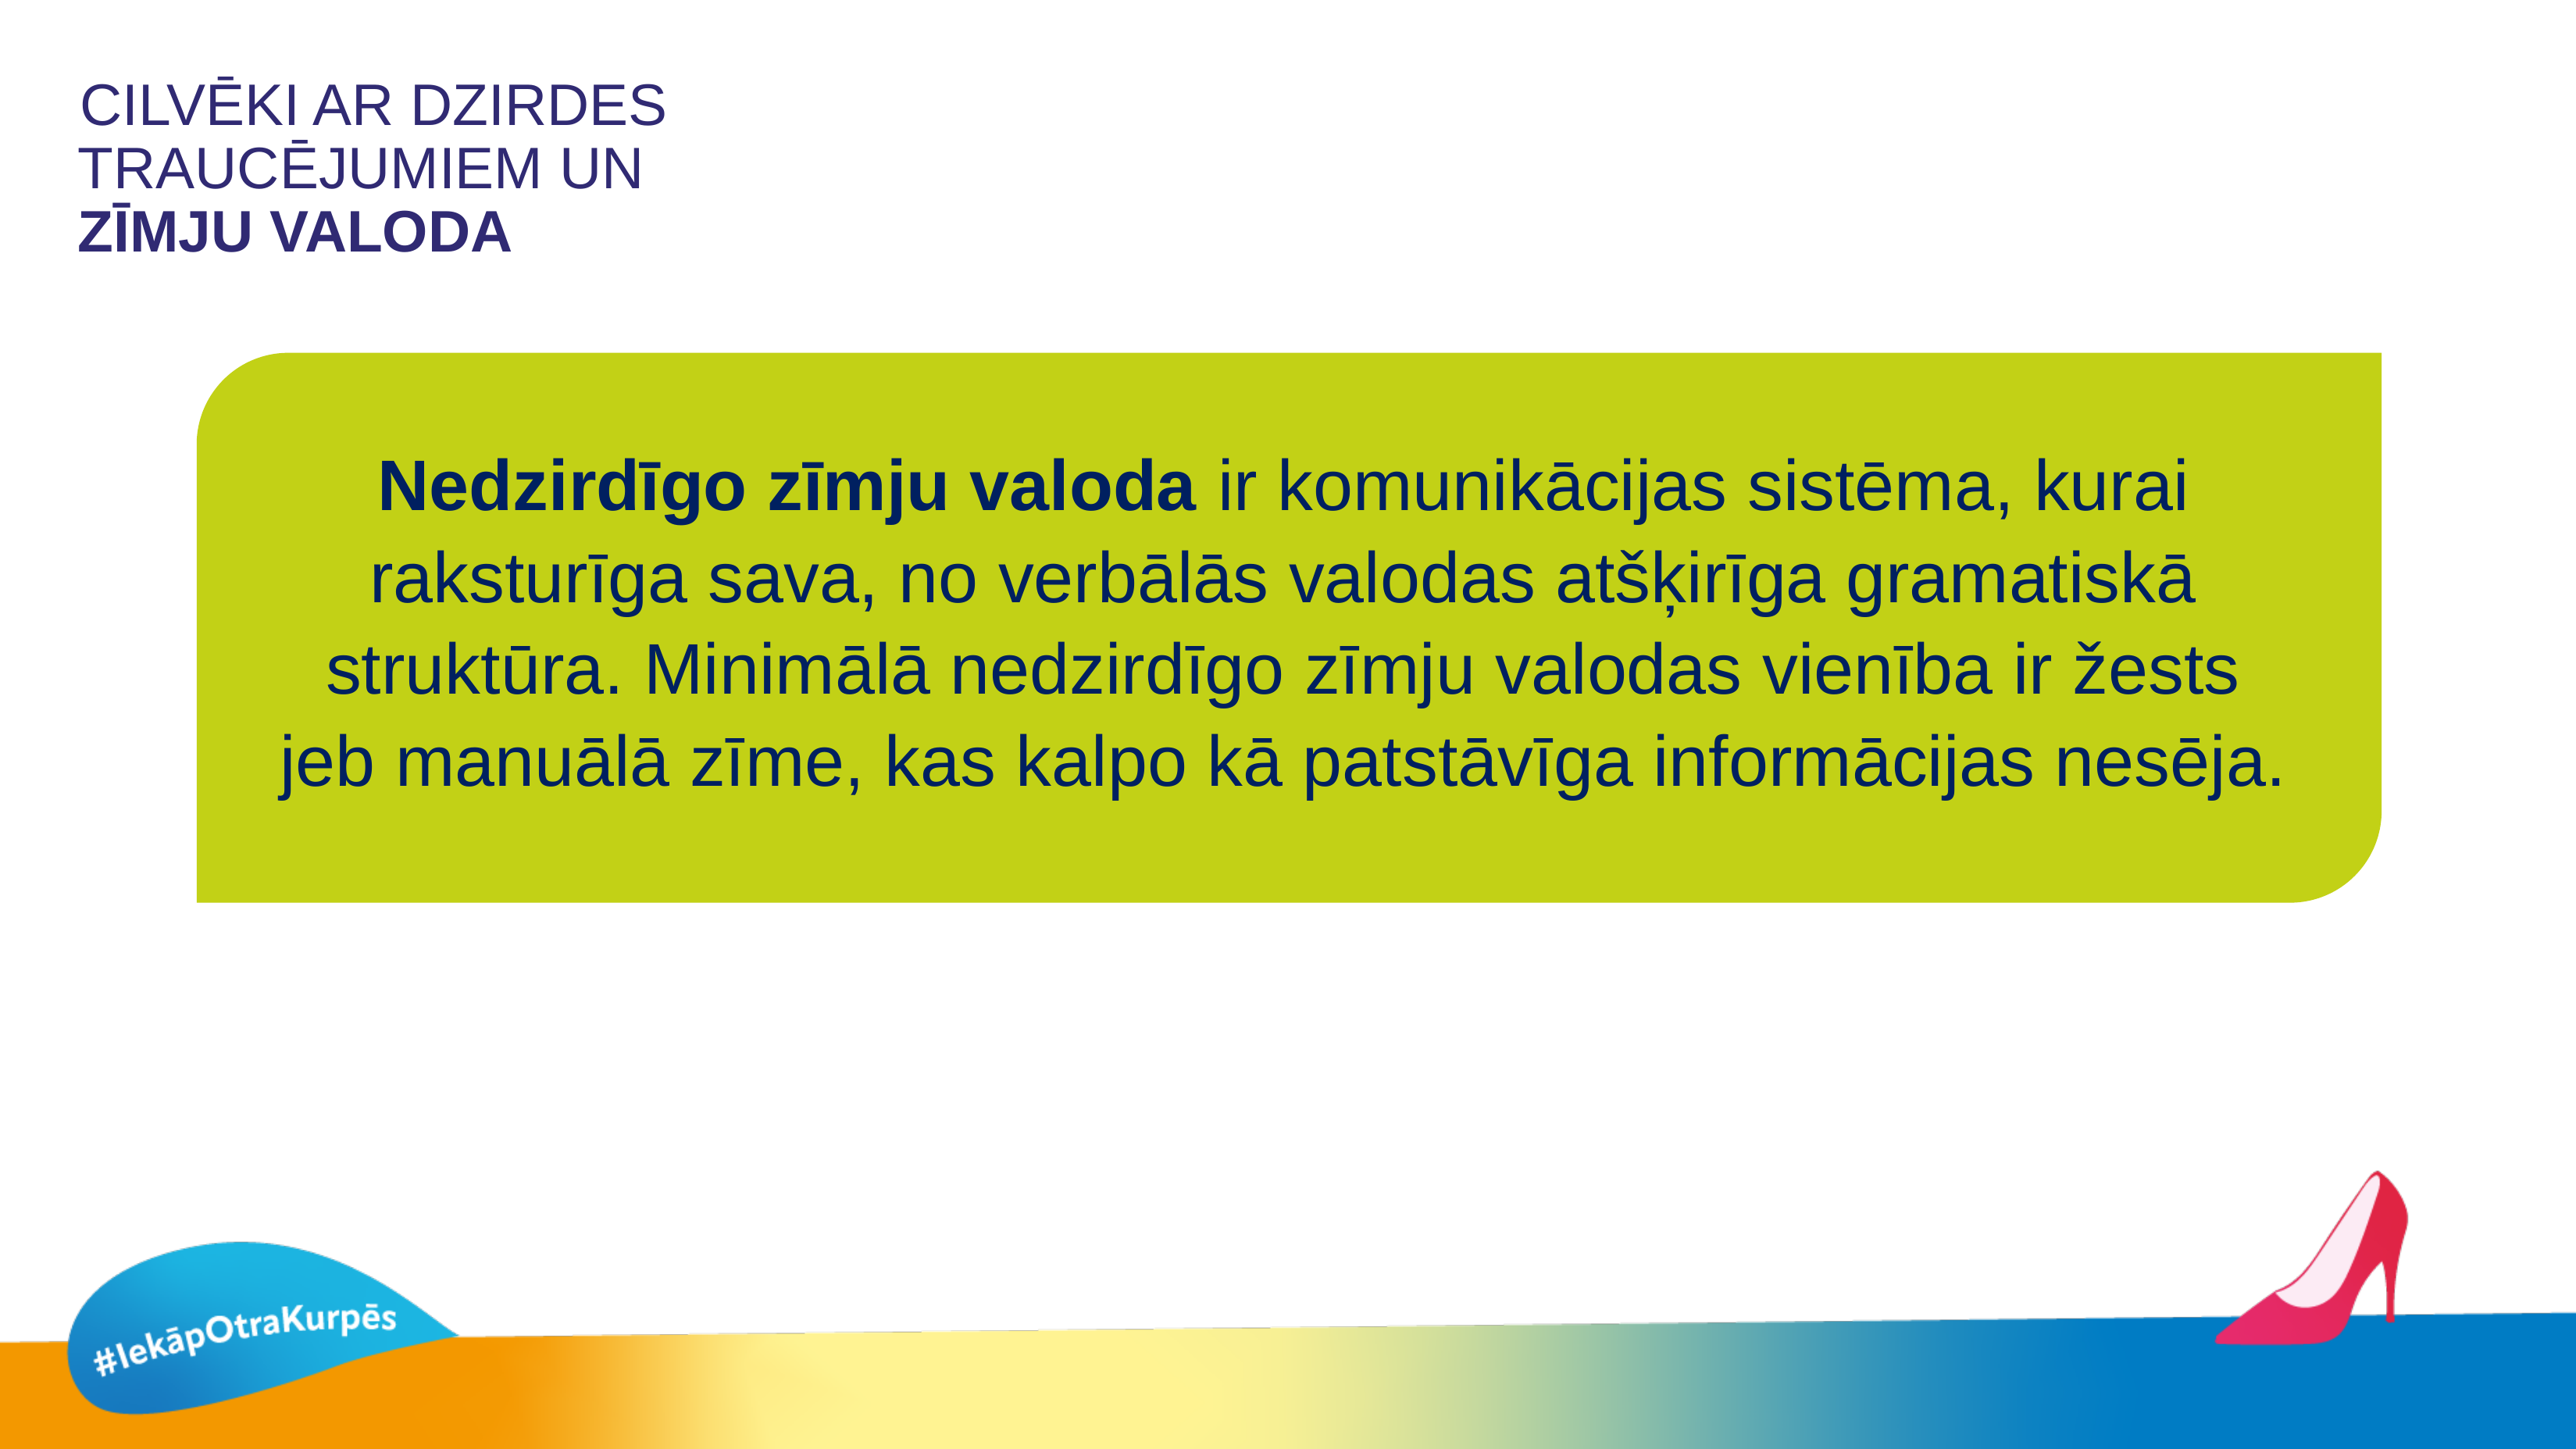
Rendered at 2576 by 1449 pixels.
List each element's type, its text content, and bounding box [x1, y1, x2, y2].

text_box Nedzirdīgo zīmju valoda ir komunikācijas sistēma, kurai raksturīga sava, no verbālās valodas atšķirīga gramatiskā struktūra. Minimālā nedzirdīgo zīmju valodas vienība ir žests jeb manuālā zīme, kas kalpo kā patstāvīga informācijas nesēja. [263, 426, 2305, 804]
picture [0, 1144, 2576, 1449]
title CILVĒKI AR DZIRDES TRAUCĒJUMIEM UN ZĪMJU VALODA [77, 73, 1207, 261]
text_box [196, 352, 2382, 903]
